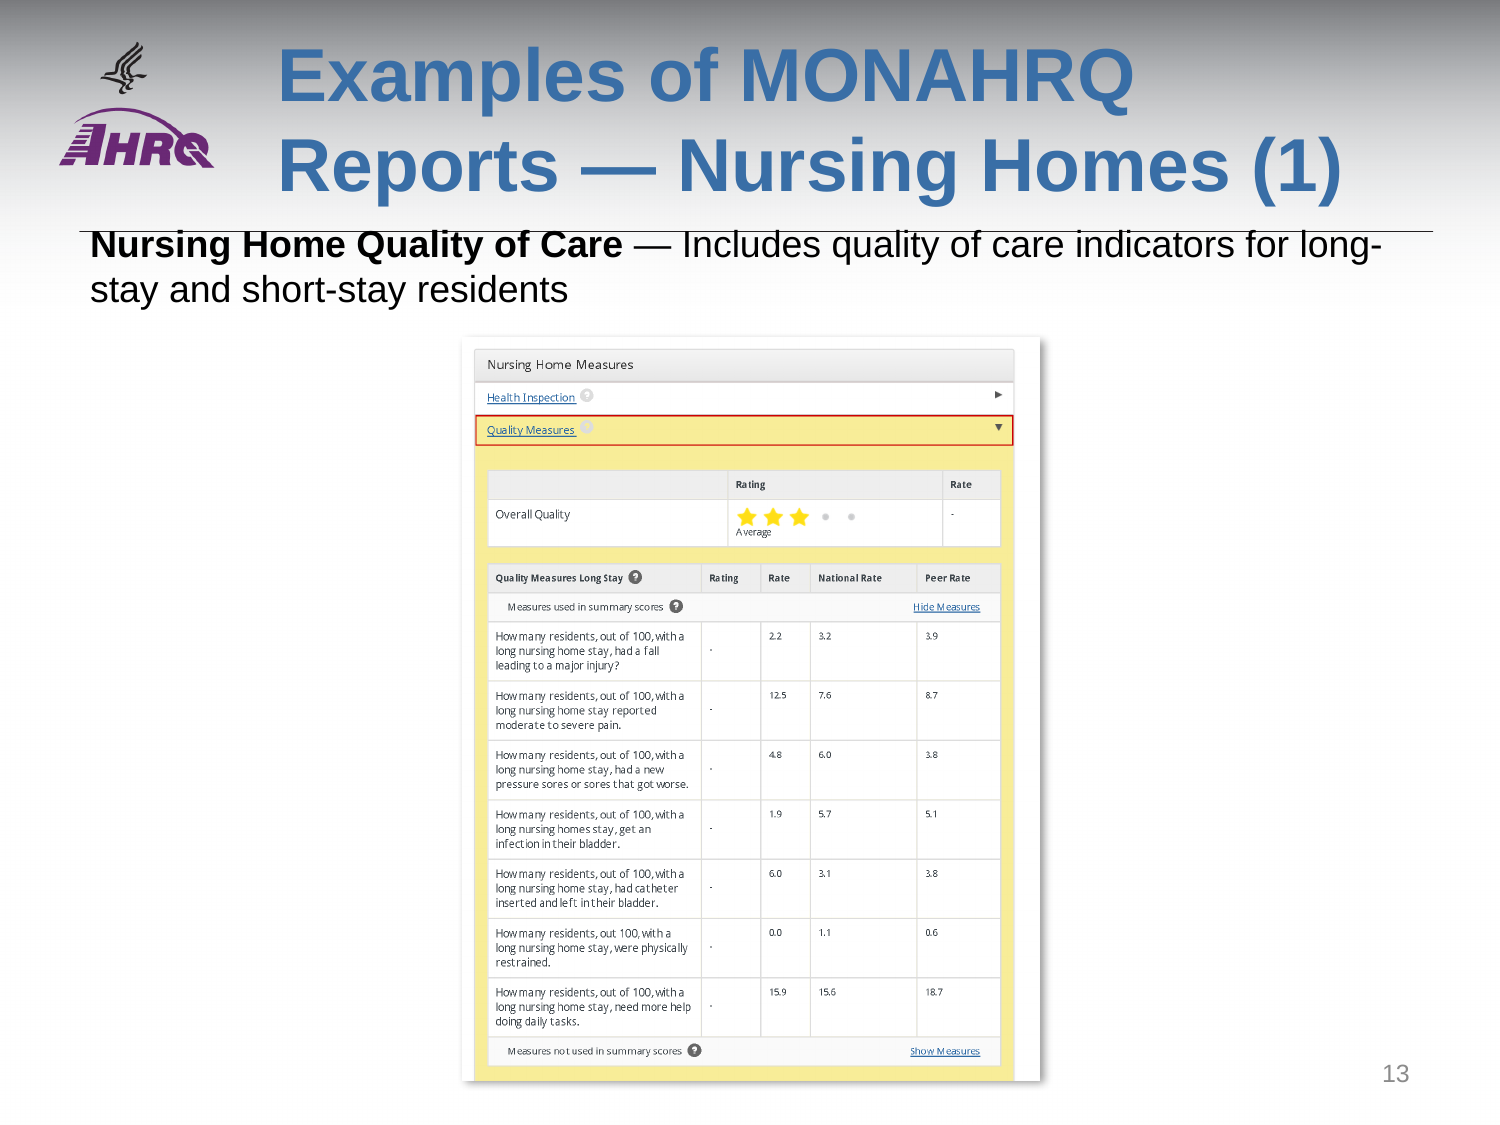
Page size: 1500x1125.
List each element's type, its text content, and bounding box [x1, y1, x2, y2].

list Nursing Home Quality of Care — Includes quality of care indicators for long-stay and short-stay residents [75, 212, 1425, 325]
title Examples of MONAHRQ Reports — Nursing Homes (1) [262, 45, 1425, 188]
picture [0, 0, 1500, 1125]
slide_number 13 [1074, 1042, 1425, 1103]
